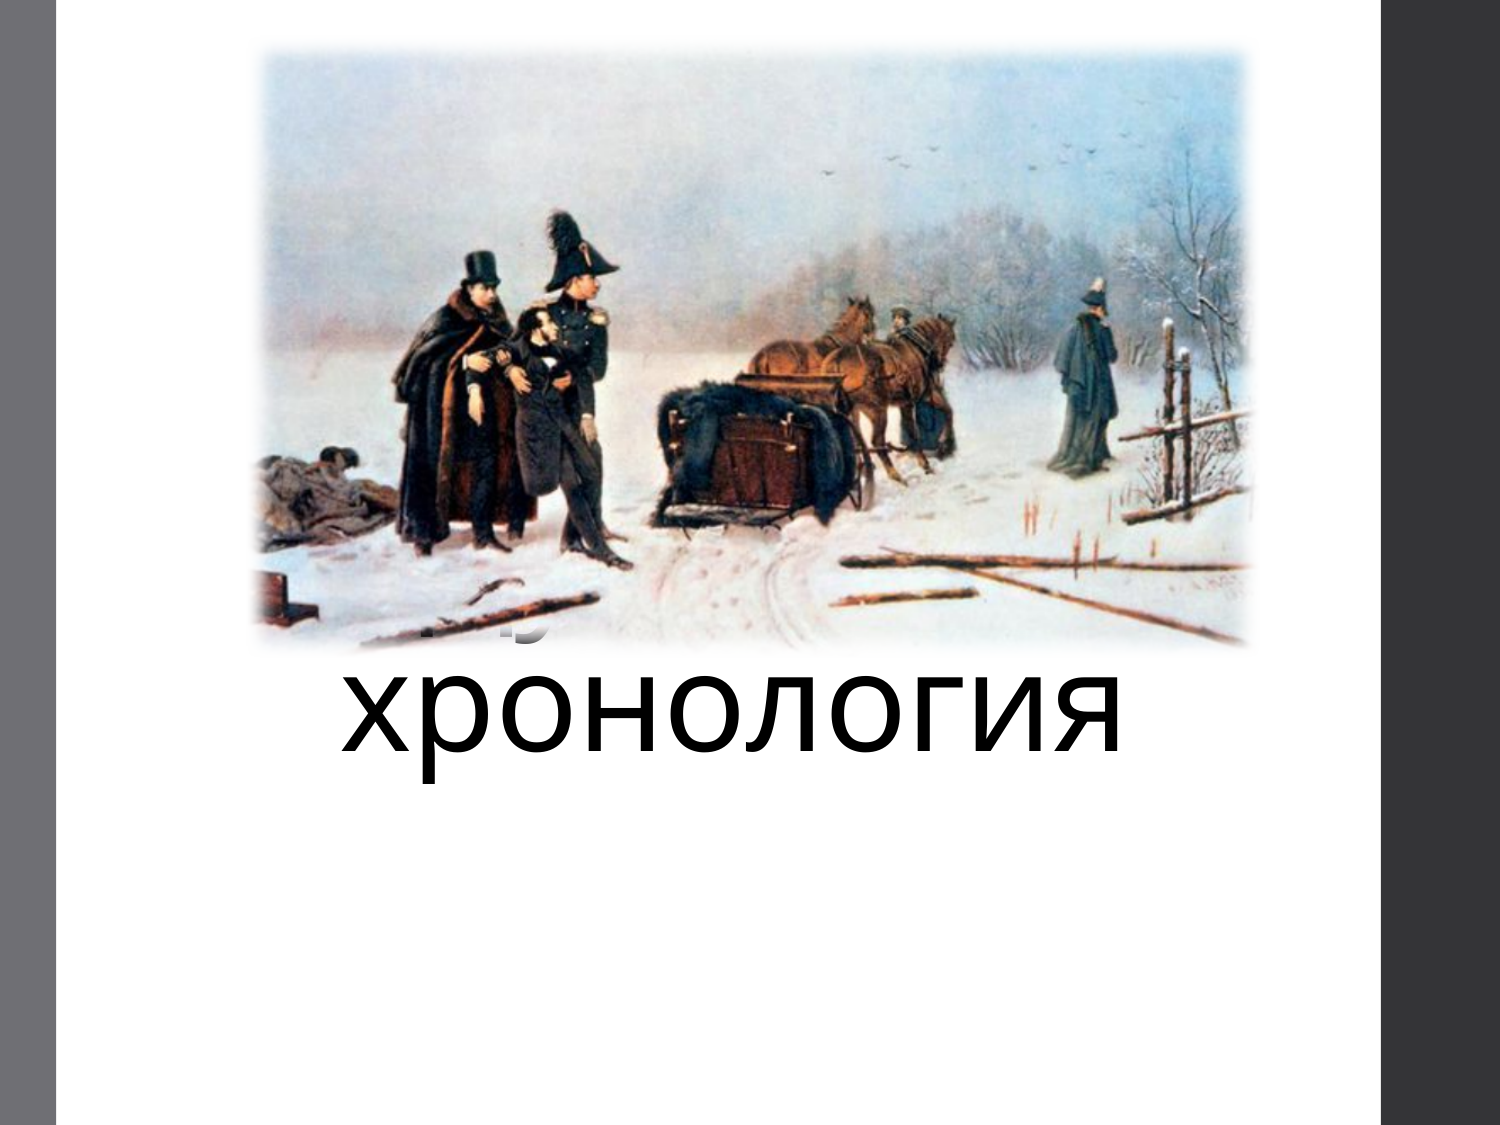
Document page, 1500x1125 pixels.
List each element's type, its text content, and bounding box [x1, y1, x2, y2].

picture [245, 34, 1262, 660]
title Дуэльная хронология [155, 124, 1314, 788]
